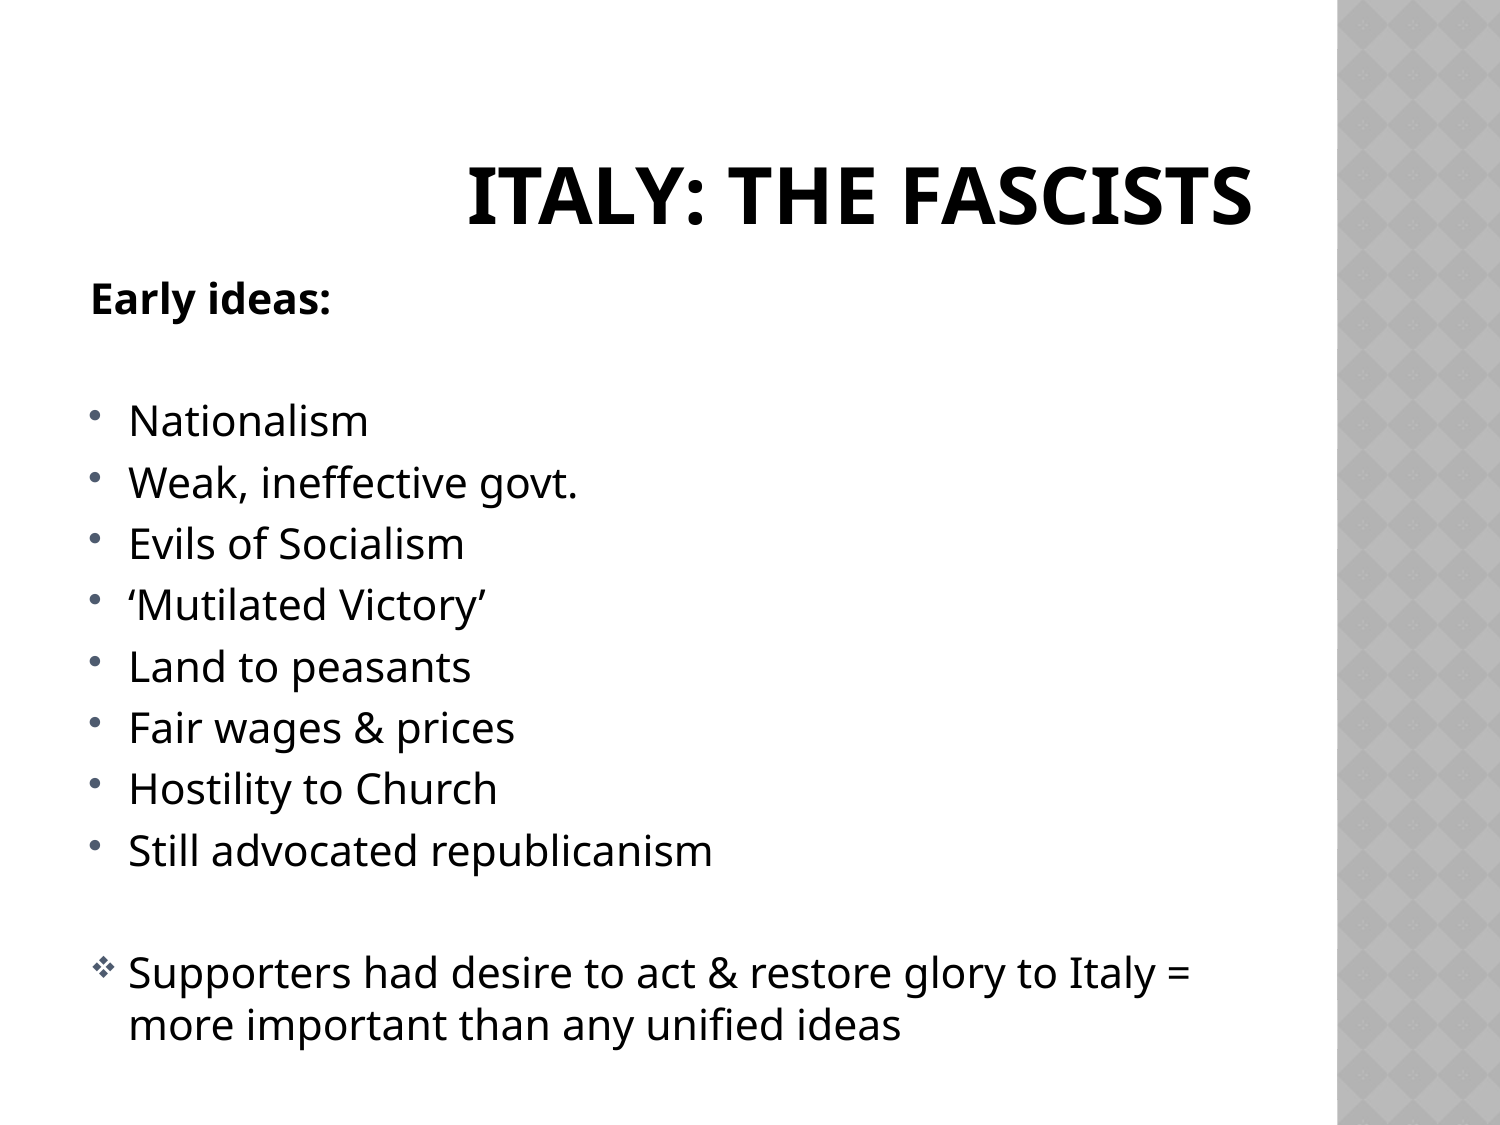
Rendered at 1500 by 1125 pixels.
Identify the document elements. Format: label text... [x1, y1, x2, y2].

list Early ideas: Nationalism Weak, ineffective govt. Evils of Socialism ‘Mutilated Victory’ Land to peasants Fair wages & prices Hostility to Church Still advocated republicanism Supporters had desire to act & restore glory to Italy = more important than any unified ideas [75, 264, 1263, 1059]
title Italy: the fascists [75, 52, 1263, 240]
